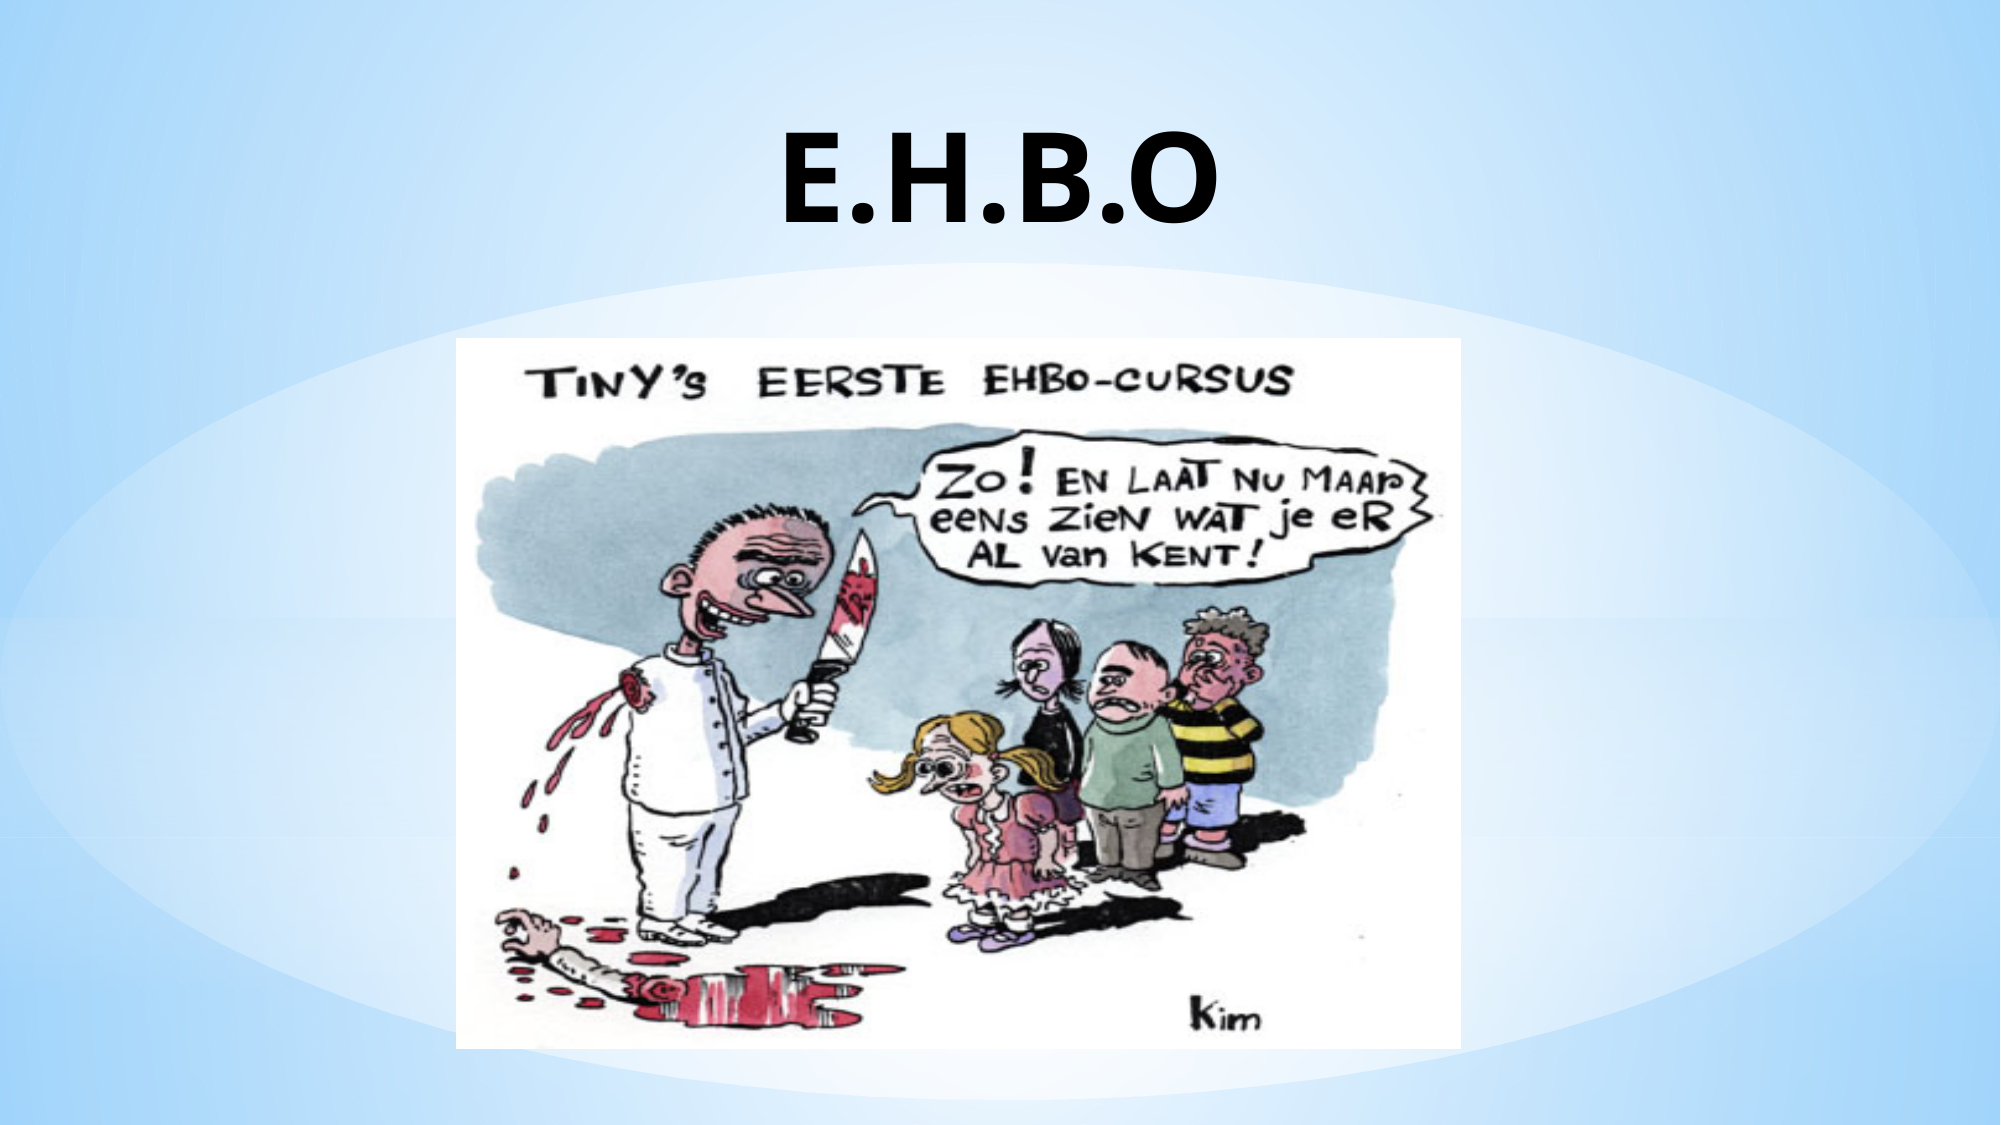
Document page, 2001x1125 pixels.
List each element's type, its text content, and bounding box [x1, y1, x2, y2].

picture [456, 337, 1461, 1050]
text_box E.H.B.O [314, 89, 1686, 255]
